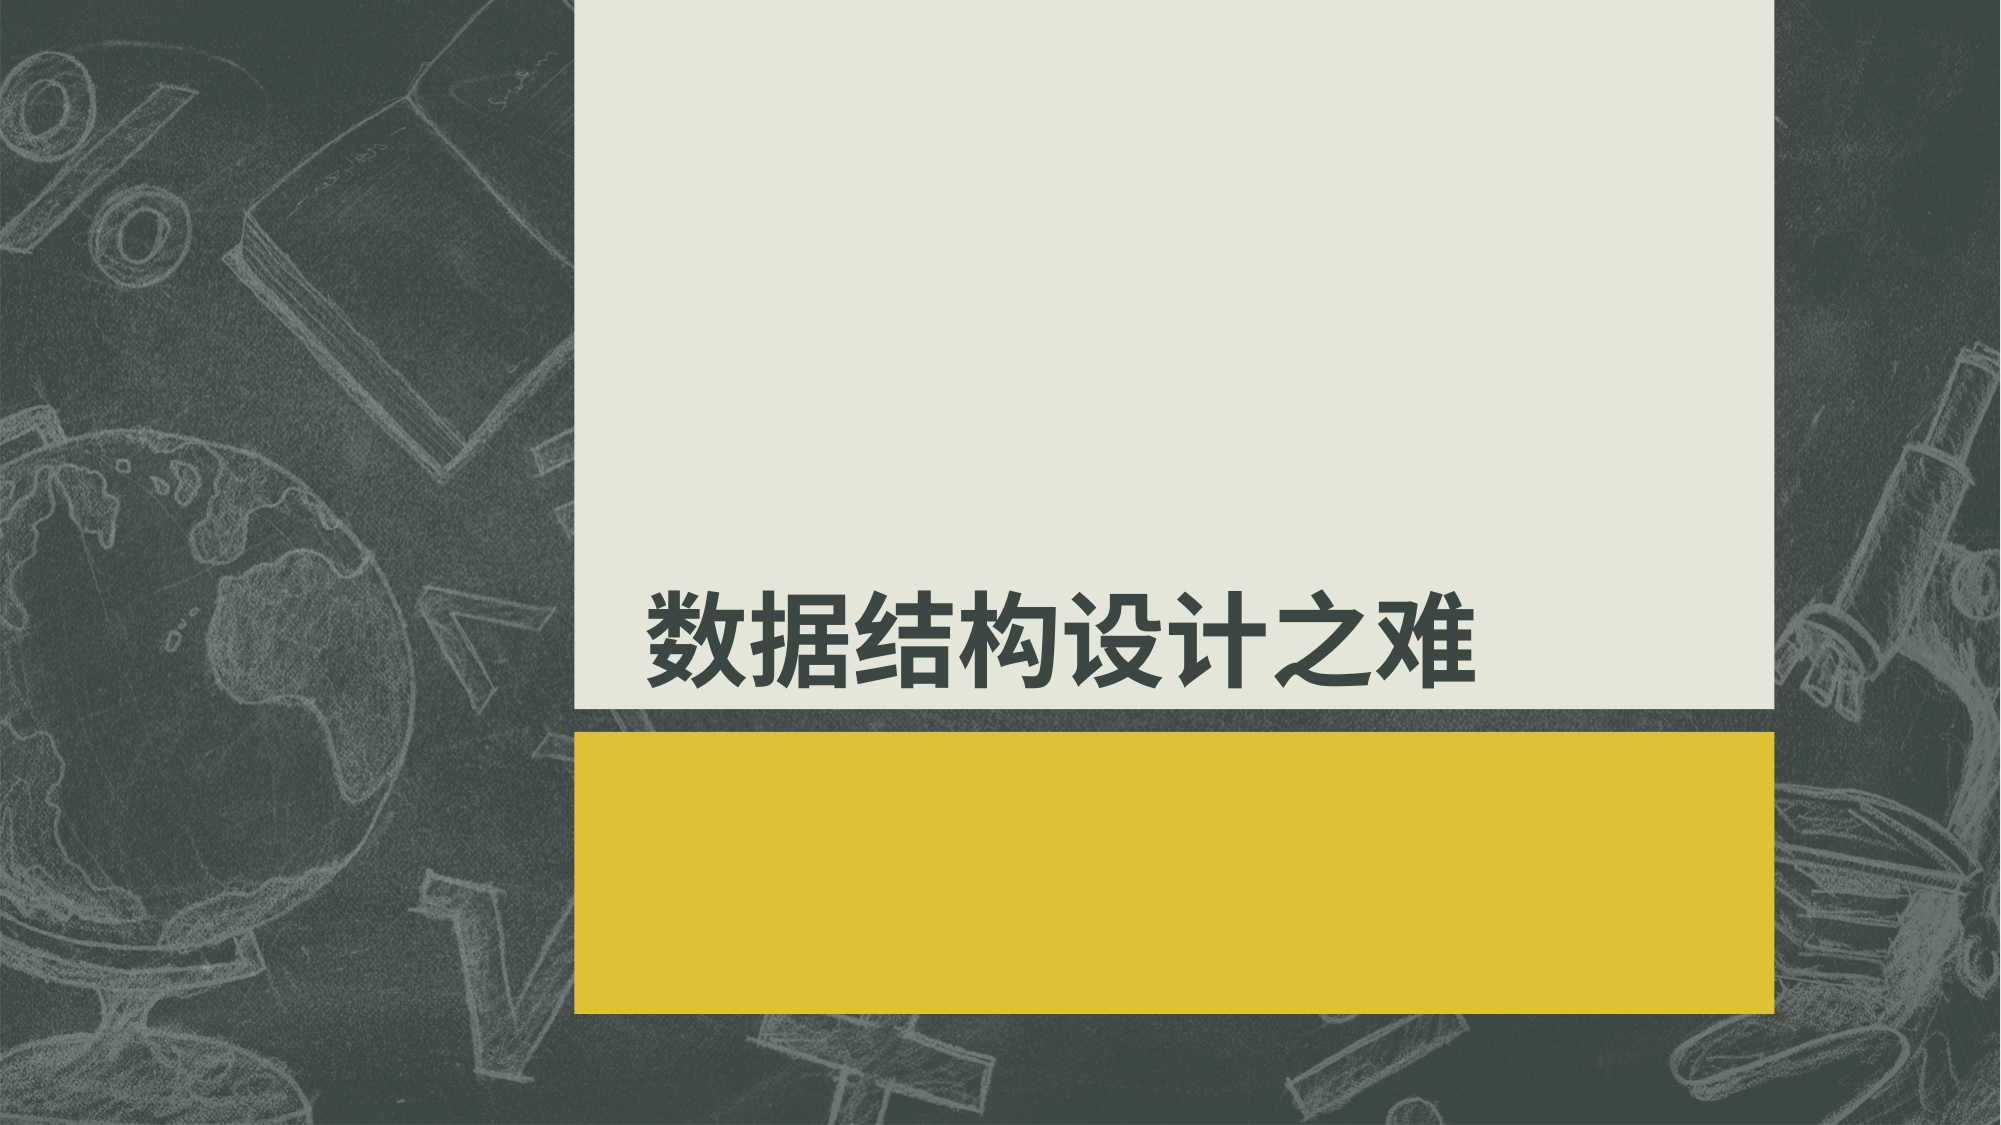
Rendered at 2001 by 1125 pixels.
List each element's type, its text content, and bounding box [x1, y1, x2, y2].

picture [0, 0, 2001, 1125]
title 数据结构设计之难 [629, 107, 1713, 710]
